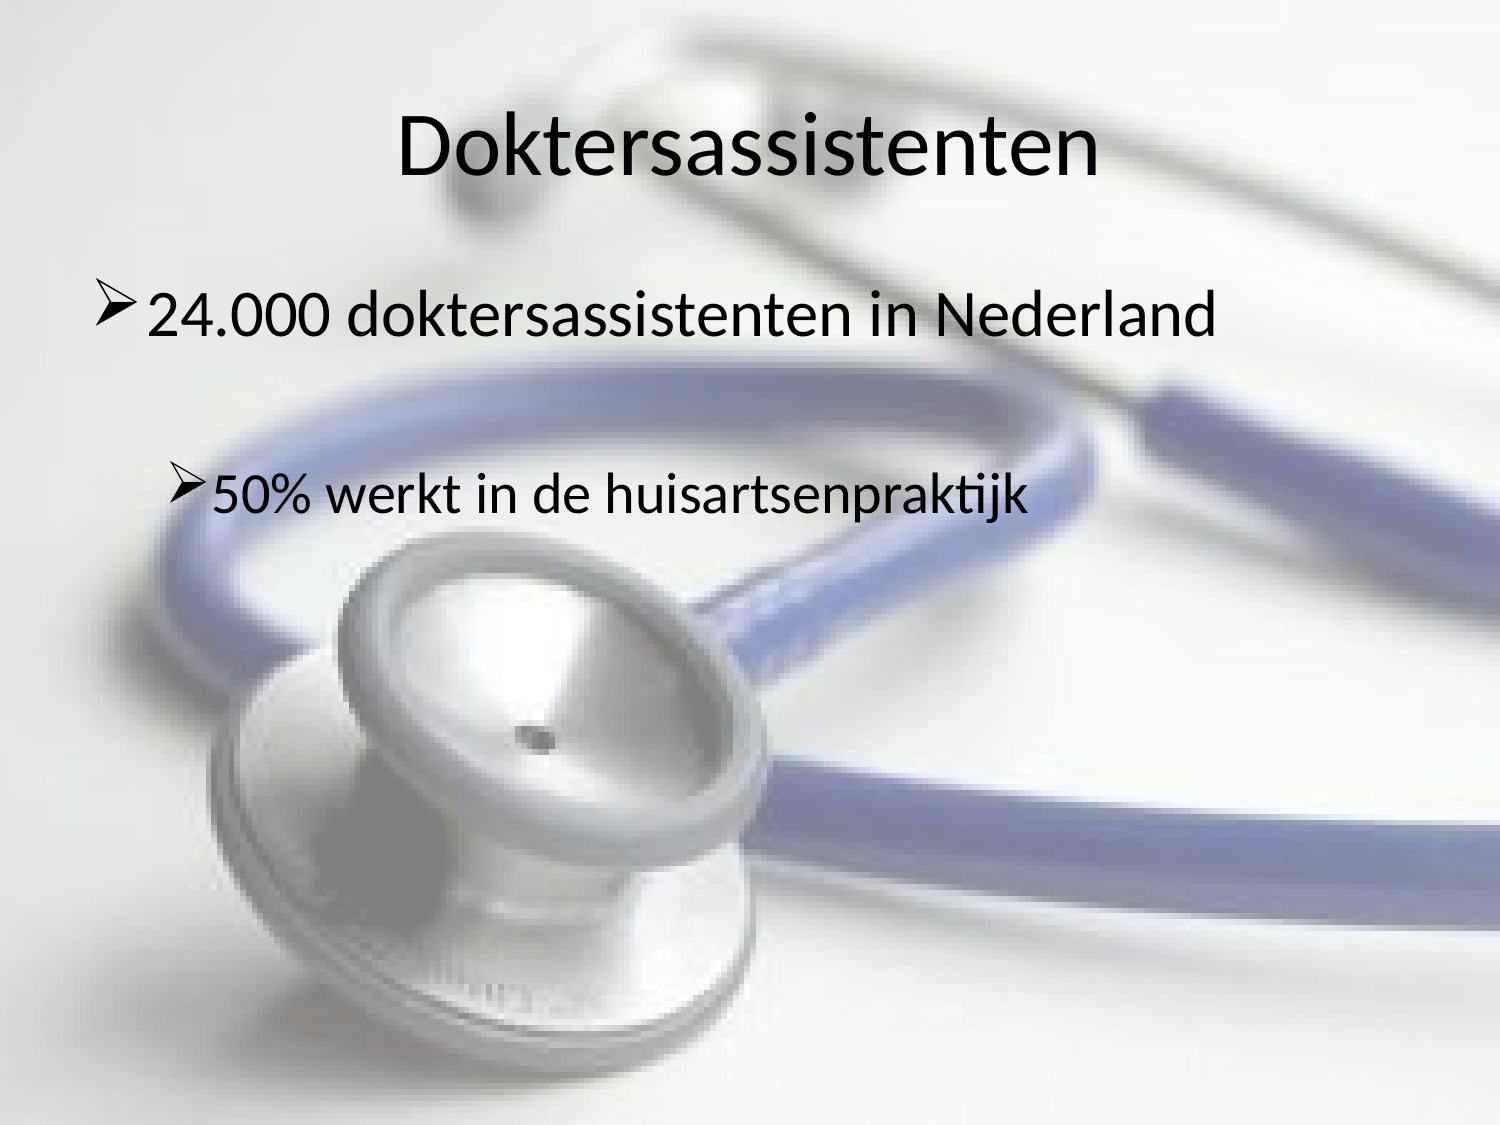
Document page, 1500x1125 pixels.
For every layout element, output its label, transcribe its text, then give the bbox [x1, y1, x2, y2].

title Doktersassistenten [75, 45, 1425, 233]
list 24.000 doktersassistenten in Nederland 50% werkt in de huisartsenpraktijk [75, 262, 1425, 1005]
